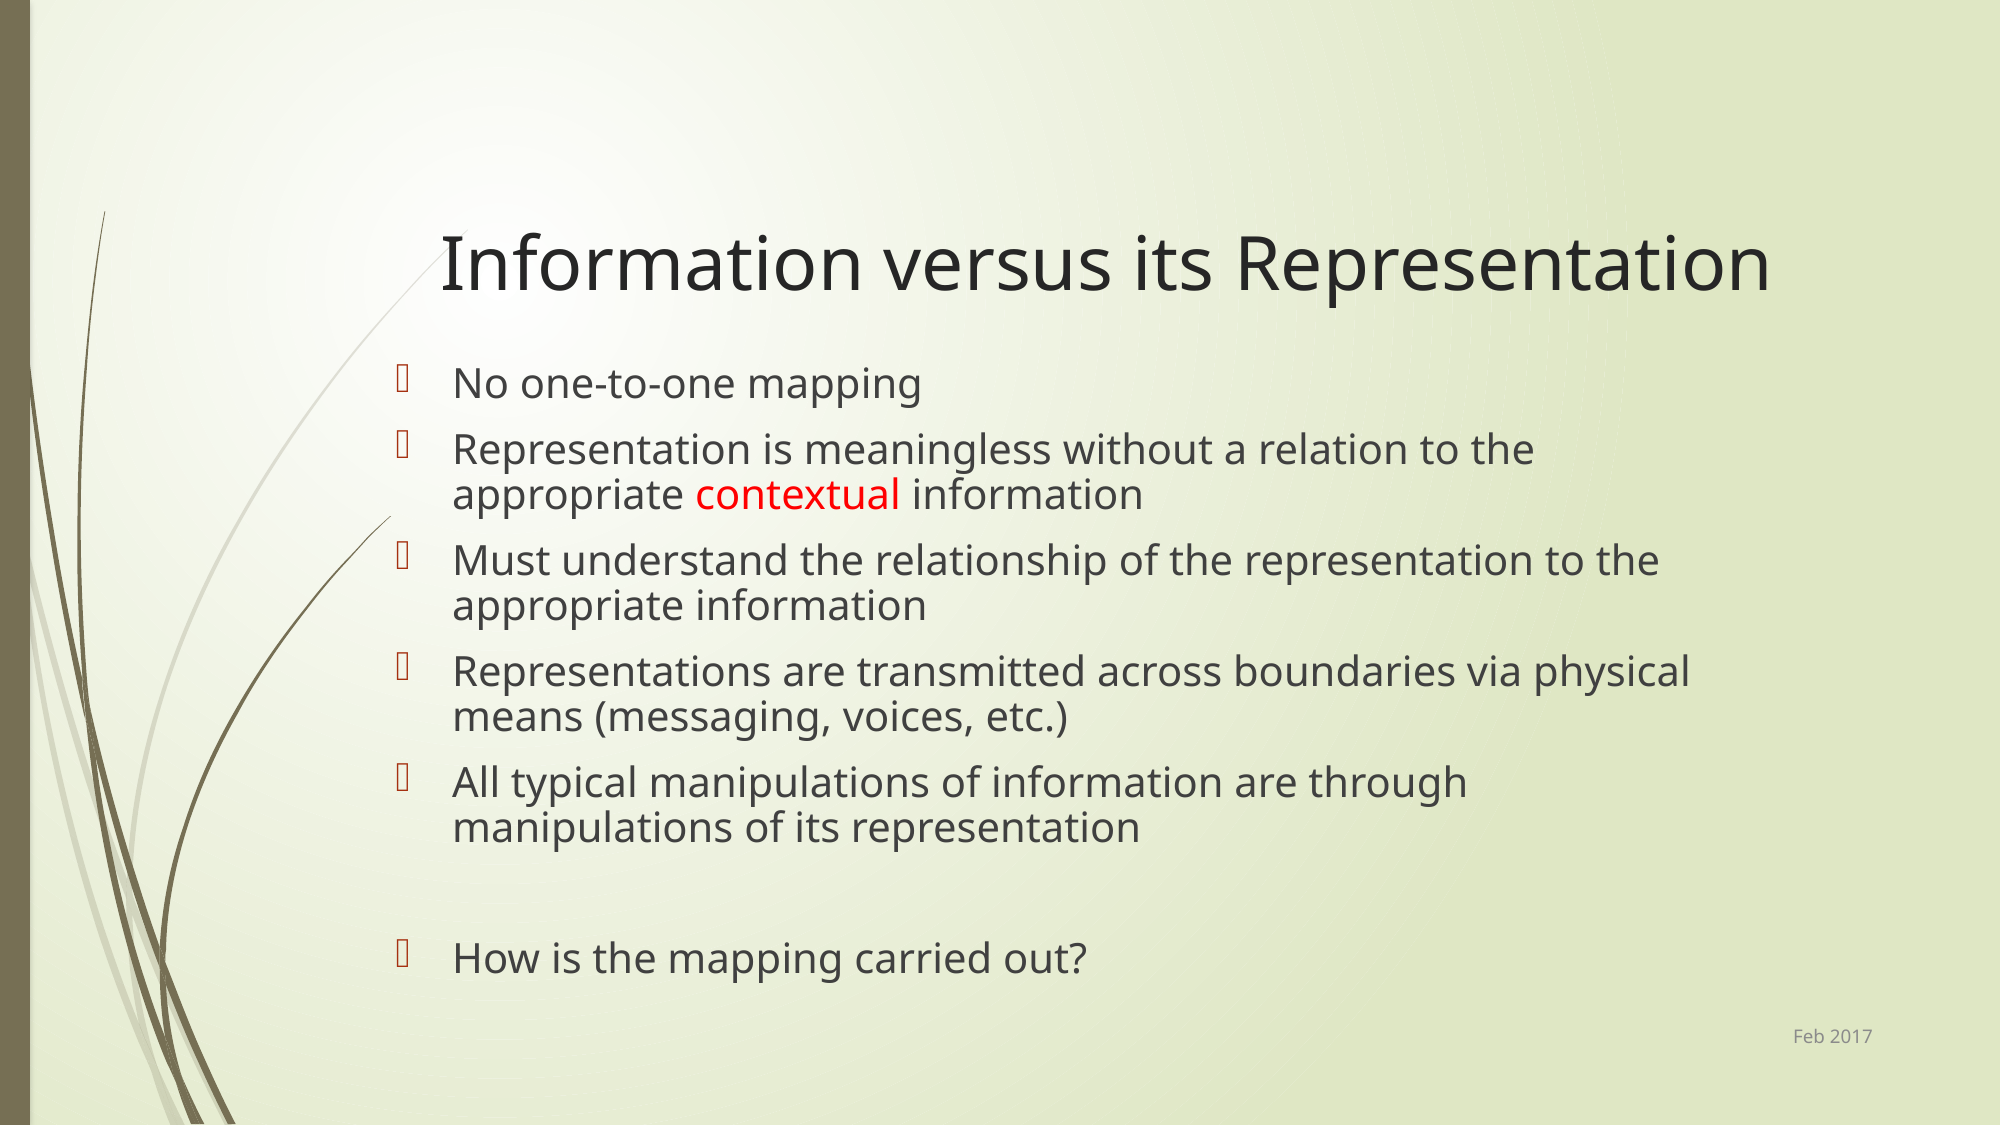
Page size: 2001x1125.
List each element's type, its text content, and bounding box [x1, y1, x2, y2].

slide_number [1699, 1005, 1888, 1067]
list No one-to-one mapping Representation is meaningless without a relation to the appropriate contextual information Must understand the relationship of the representation to the appropriate information Representations are transmitted across boundaries via physical means (messaging, voices, etc.) All typical manipulations of information are through manipulations of its representation How is the mapping carried out? [380, 355, 1712, 1043]
title Information versus its Representation [425, 102, 1888, 313]
